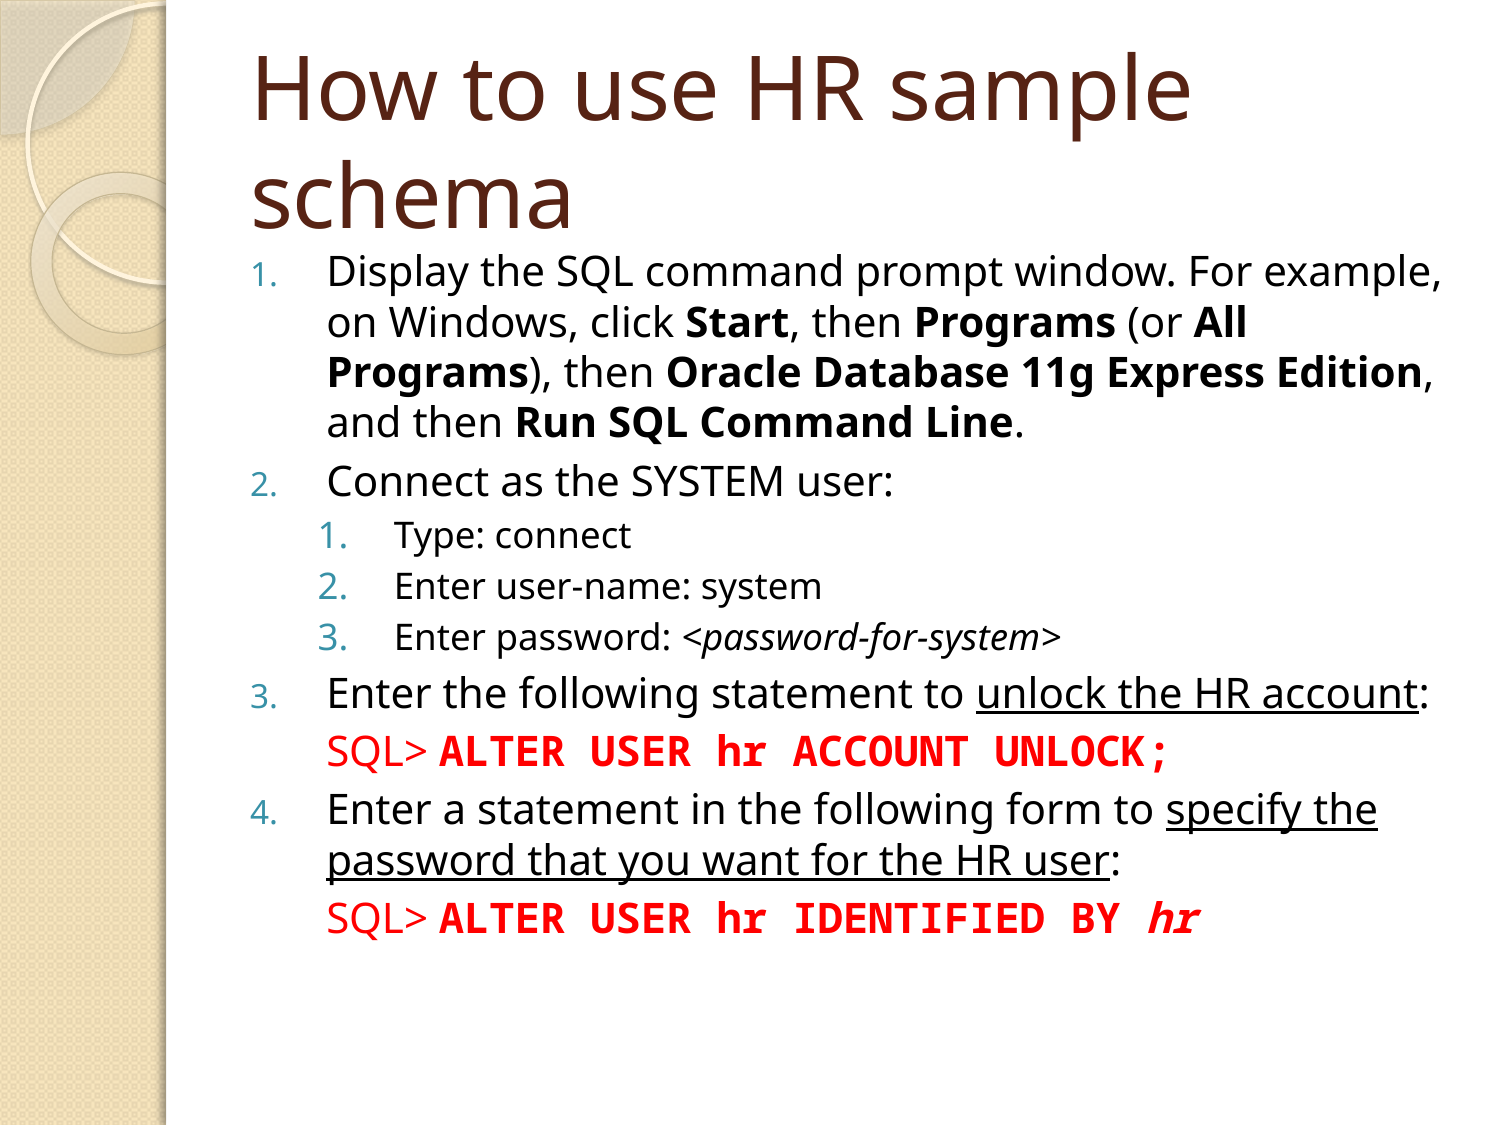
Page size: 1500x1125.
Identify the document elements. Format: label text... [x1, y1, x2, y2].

title How to use HR sample schema [235, 45, 1466, 233]
list Display the SQL command prompt window. For example, on Windows, click Start, then Programs (or All Programs), then Oracle Database 11g Express Edition, and then Run SQL Command Line. Connect as the SYSTEM user: Type: connect Enter user-name: system Enter password: <password-for-system> Enter the following statement to unlock the HR account: SQL> ALTER USER hr ACCOUNT UNLOCK; Enter a statement in the following form to specify the password that you want for the HR user: SQL> ALTER USER hr IDENTIFIED BY hr [235, 237, 1466, 1025]
